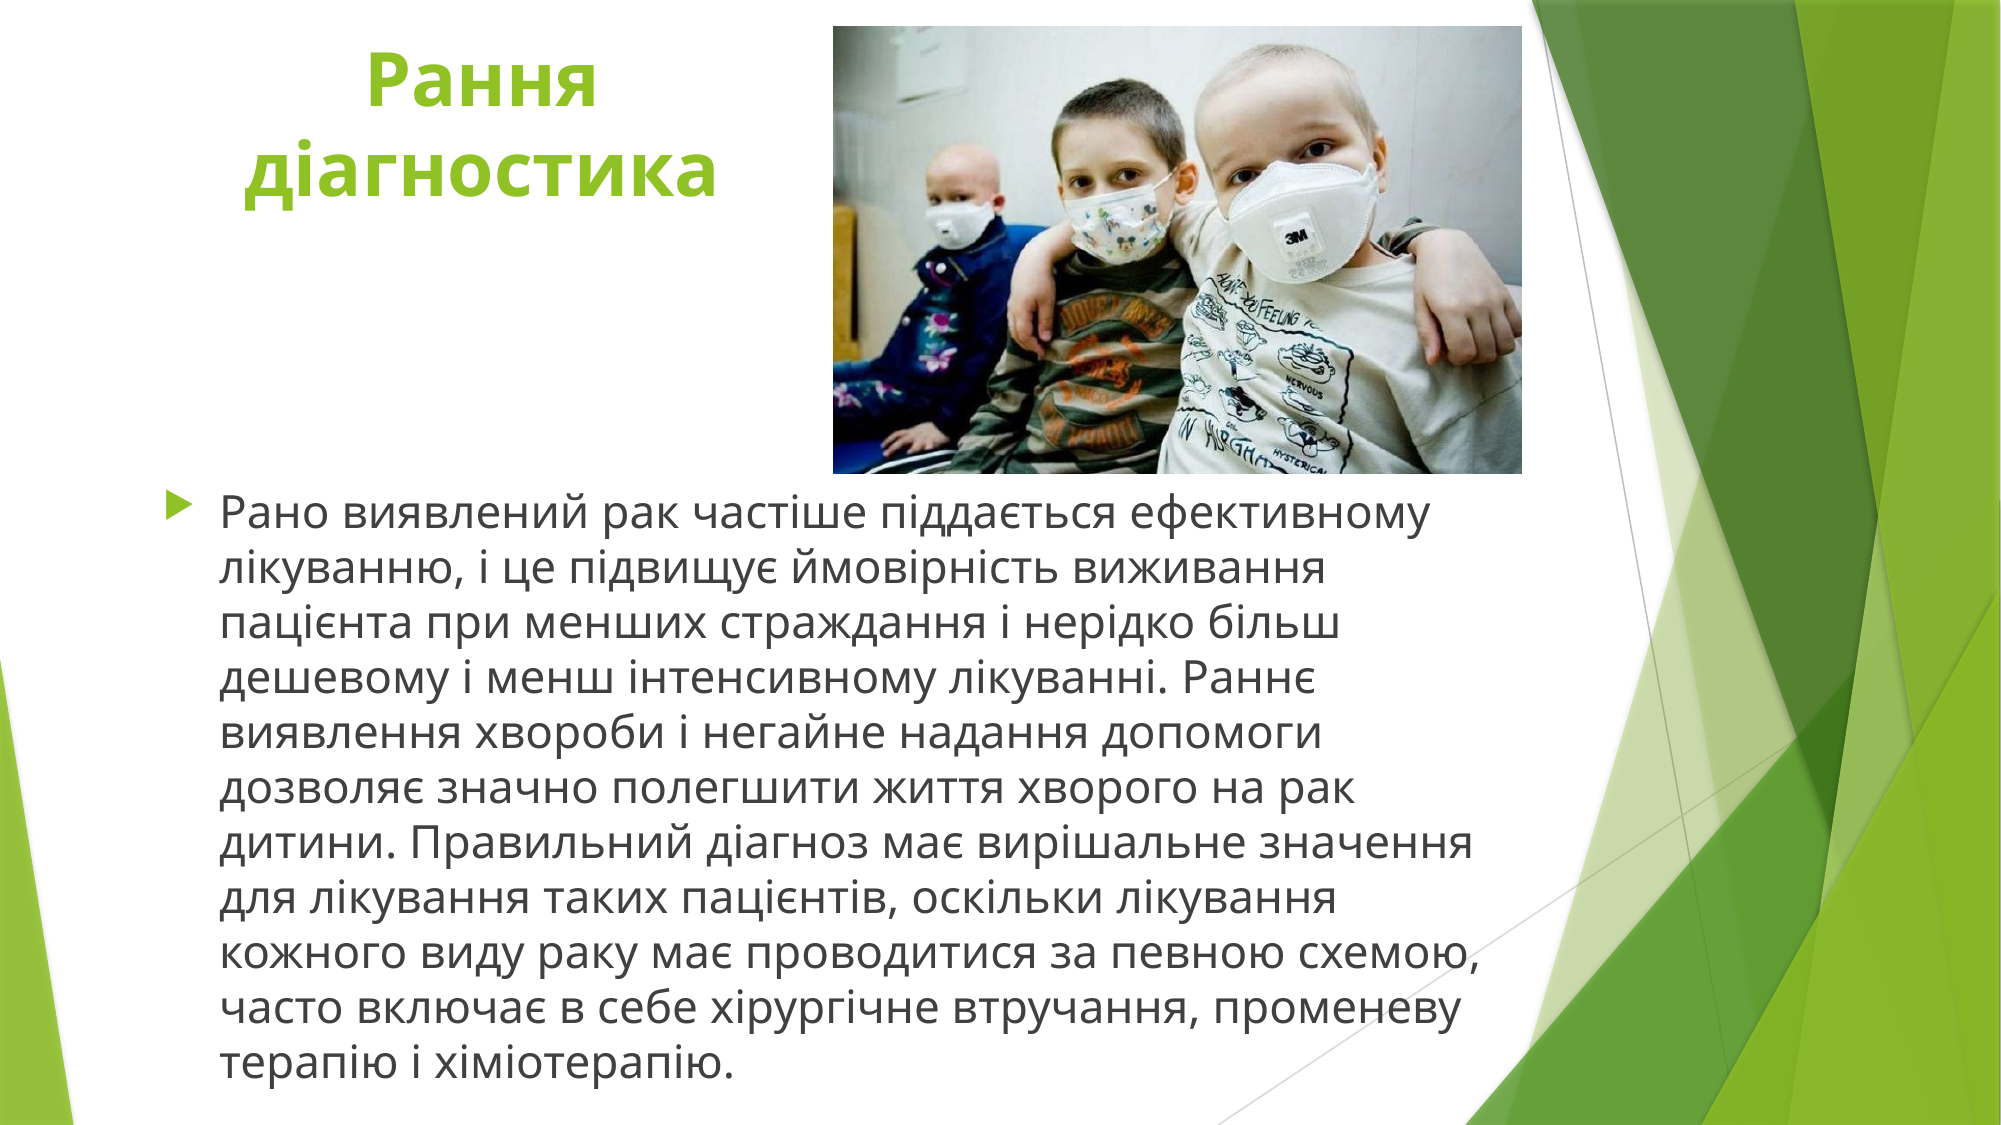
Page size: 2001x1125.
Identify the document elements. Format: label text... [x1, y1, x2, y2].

list Рано виявлений рак частіше піддається ефективному лікуванню, і це підвищує ймовірність виживання пацієнта при менших страждання і нерідко більш дешевому і менш інтенсивному лікуванні. Раннє виявлення хвороби і негайне надання допомоги дозволяє значно полегшити життя хворого на рак дитини. Правильний діагноз має вирішальне значення для лікування таких пацієнтів, оскільки лікування кожного виду раку має проводитися за певною схемою, часто включає в себе хірургічне втручання, променеву терапію і хіміотерапію. [147, 475, 1522, 1078]
title Рання діагностика [111, 23, 854, 131]
picture [832, 25, 1522, 474]
